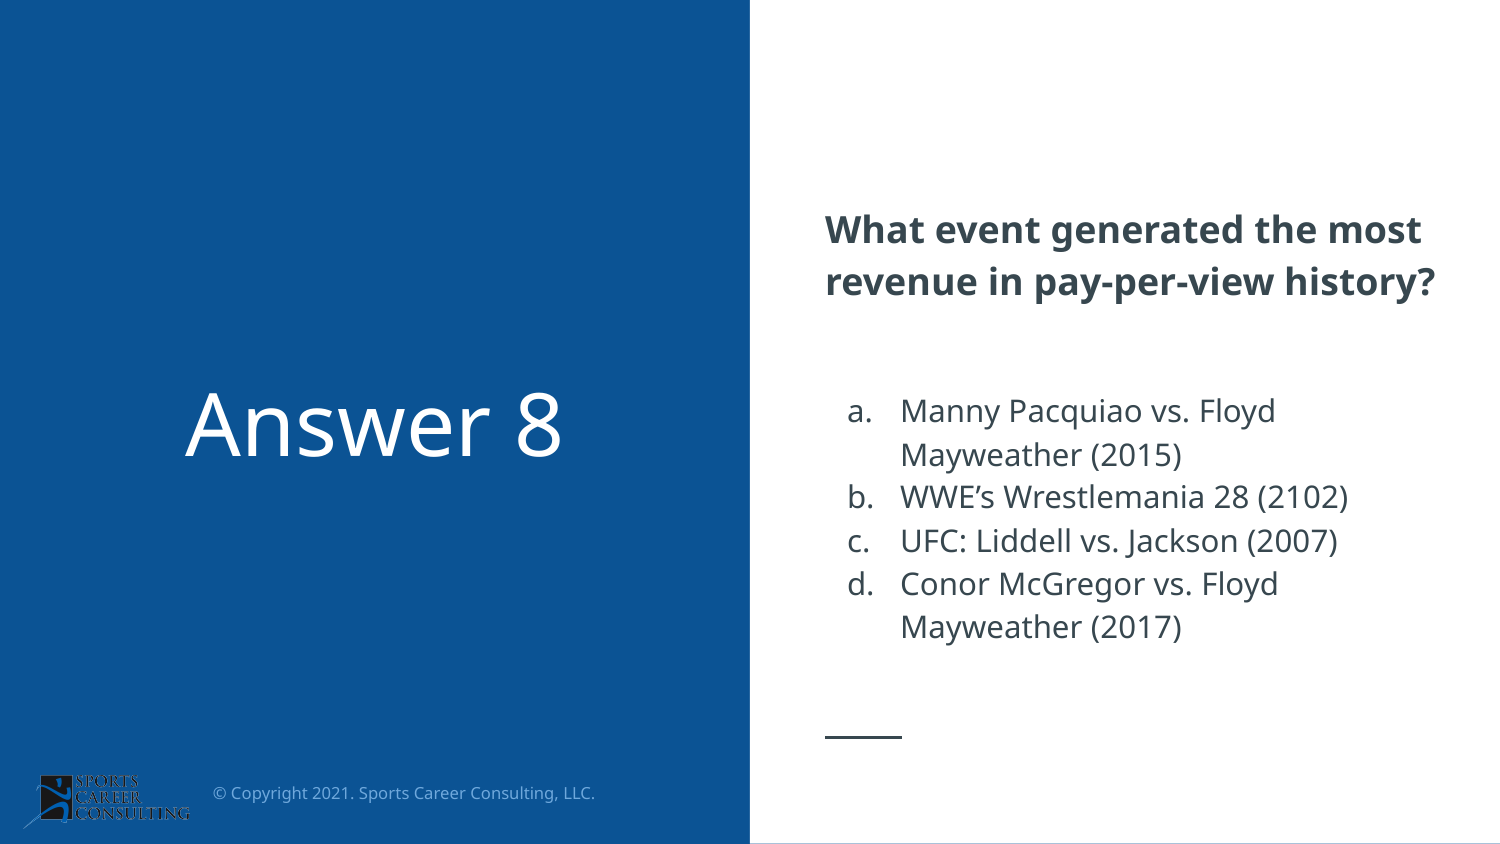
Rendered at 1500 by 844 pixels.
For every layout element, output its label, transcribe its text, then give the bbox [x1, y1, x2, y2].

text_box © Copyright 2021. Sports Career Consulting, LLC. [197, 767, 750, 838]
title Answer 8 [43, 298, 708, 546]
picture [22, 774, 190, 829]
list What event generated the most revenue in pay-per-view history? Manny Pacquiao vs. Floyd Mayweather (2015) WWE’s Wrestlemania 28 (2102) UFC: Liddell vs. Jackson (2007) Conor McGregor vs. Floyd Mayweather (2017) [810, 118, 1455, 725]
